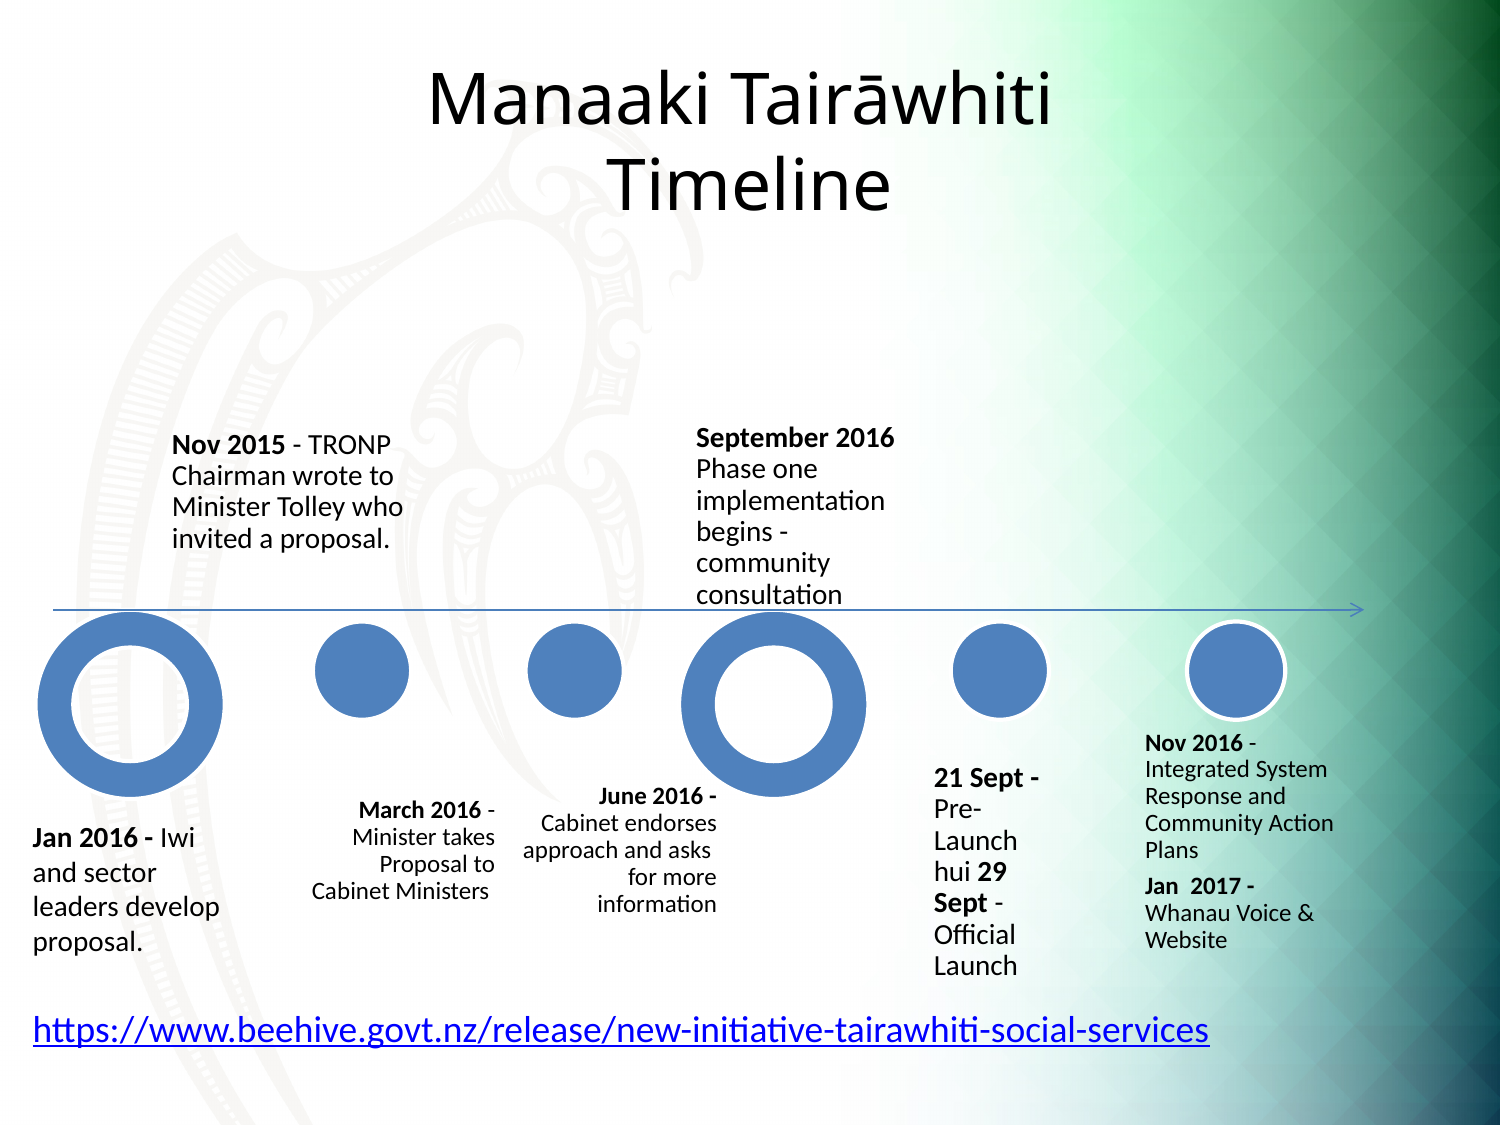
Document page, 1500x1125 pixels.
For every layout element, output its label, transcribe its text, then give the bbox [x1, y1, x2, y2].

text_box https://www.beehive.govt.nz/release/new-initiative-tairawhiti-social-services [17, 997, 1500, 1103]
picture [0, 0, 1500, 1125]
title Manaaki Tairāwhiti Timeline [75, 45, 1425, 233]
picture [964, 965, 971, 973]
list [0, 290, 1497, 965]
